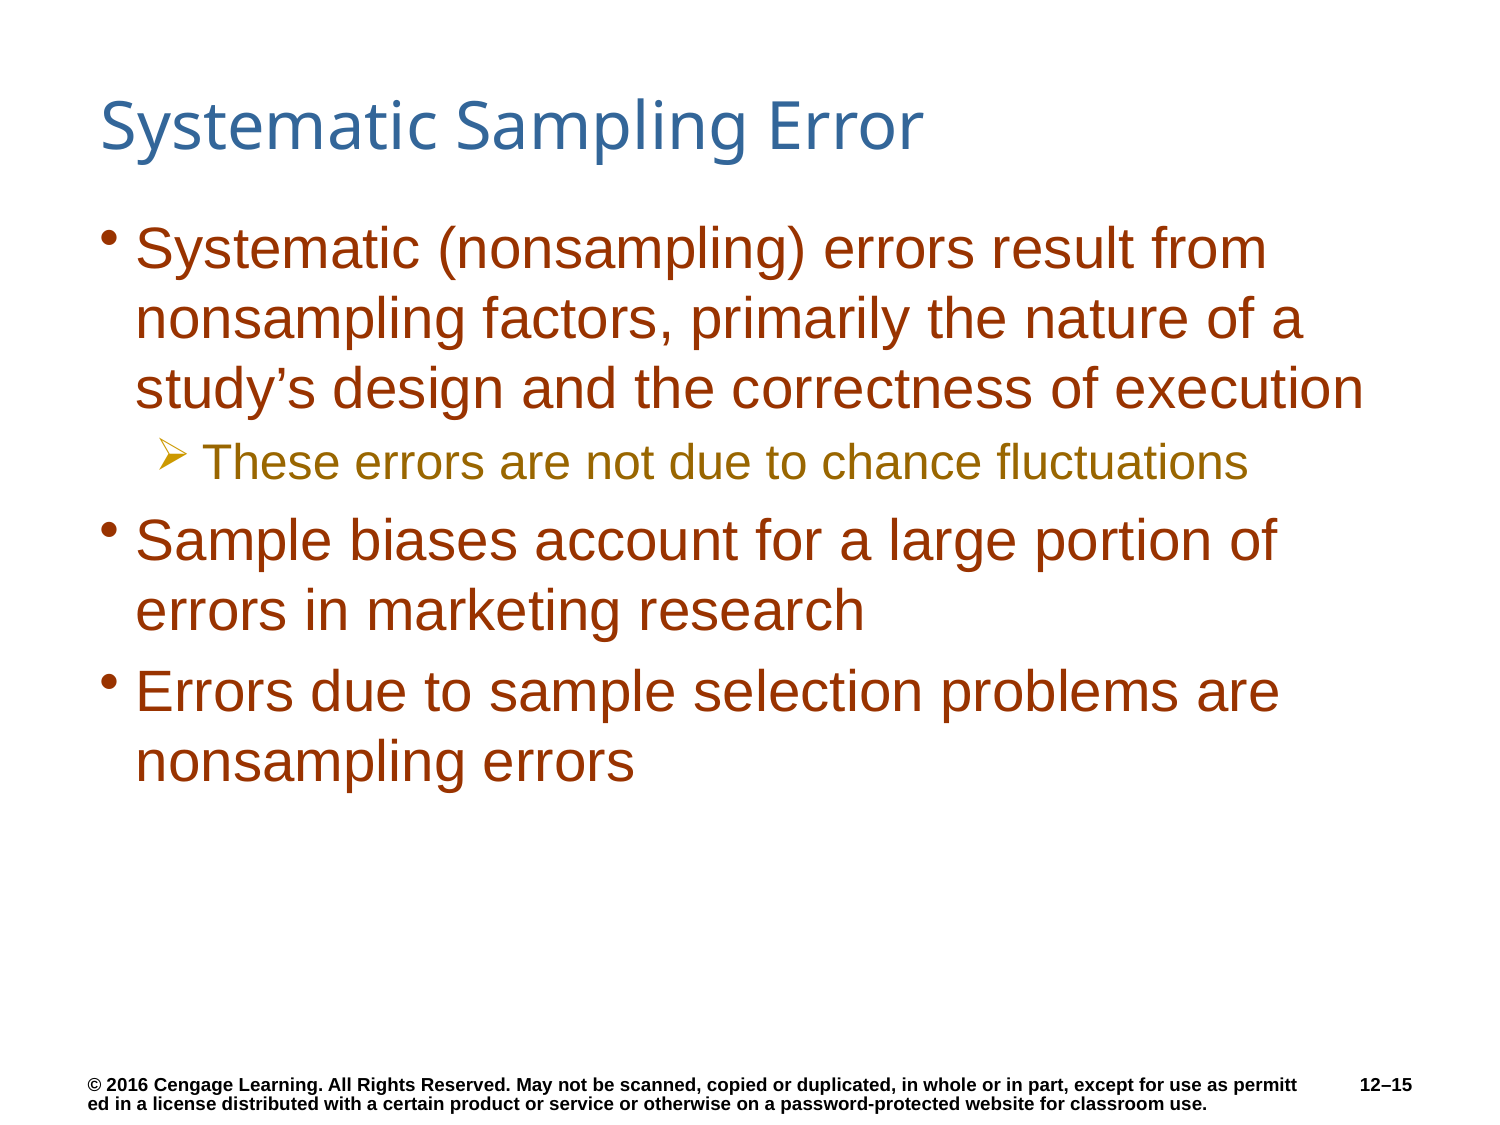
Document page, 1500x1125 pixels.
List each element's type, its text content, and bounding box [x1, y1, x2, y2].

slide_number 12–15 [1050, 1042, 1413, 1103]
list Systematic (nonsampling) errors result from nonsampling factors, primarily the nature of a study’s design and the correctness of execution These errors are not due to chance fluctuations Sample biases account for a large portion of errors in marketing research Errors due to sample selection problems are nonsampling errors [84, 202, 1414, 1013]
title Systematic Sampling Error [85, 75, 1411, 171]
footer © 2016 Cengage Learning. All Rights Reserved. May not be scanned, copied or duplicated, in whole or in part, except for use as permitted in a license distributed with a certain product or service or otherwise on a password-protected website for classroom use. [87, 1057, 1050, 1103]
